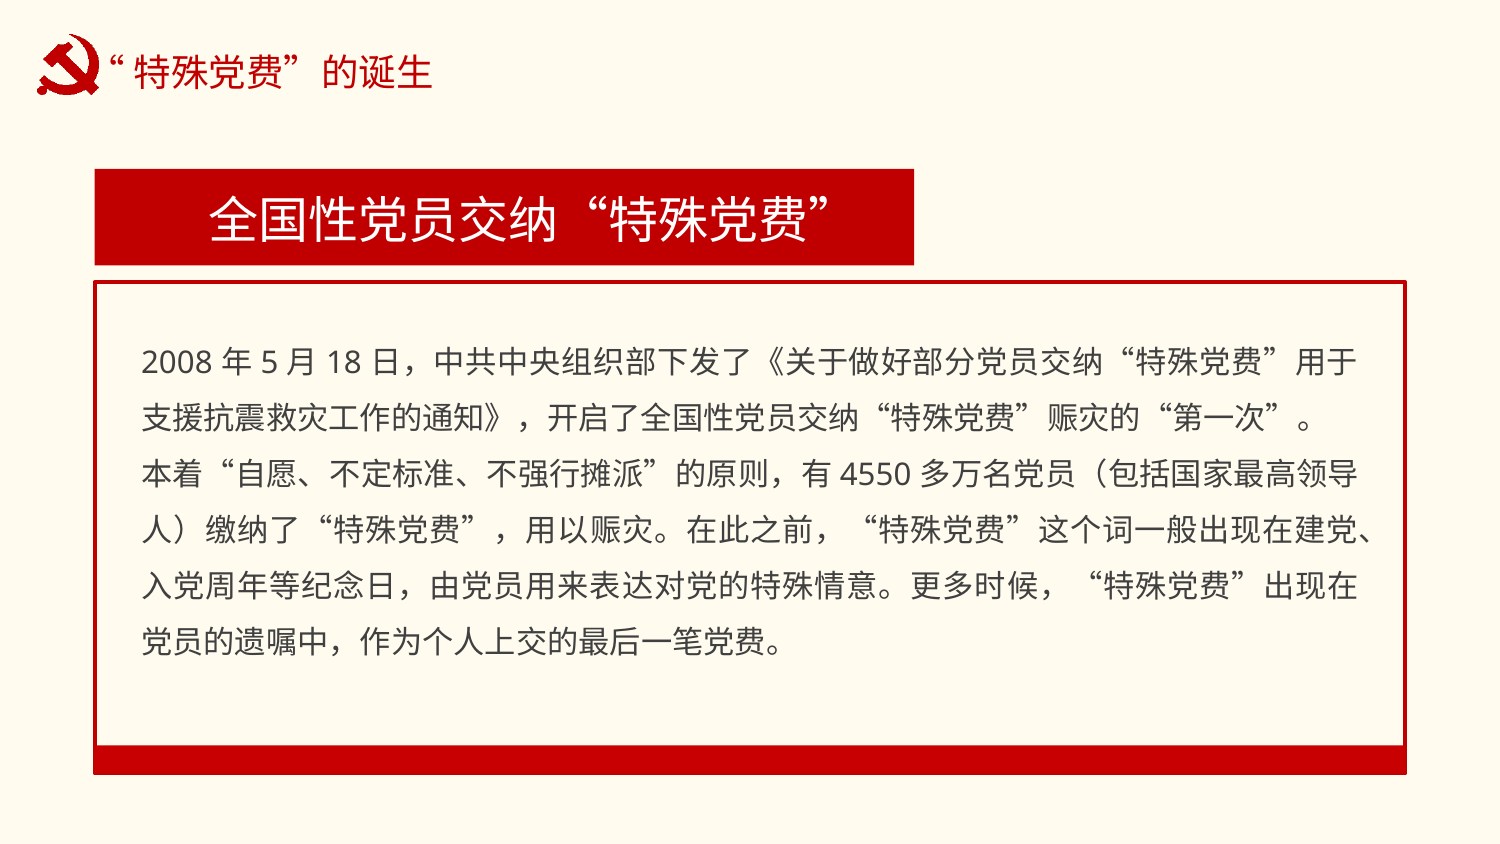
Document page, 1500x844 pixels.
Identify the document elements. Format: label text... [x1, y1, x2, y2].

picture [37, 34, 99, 95]
text_box [94, 282, 1406, 744]
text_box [94, 168, 915, 266]
text_box [94, 744, 1406, 774]
text_box 2008年5月18日，中共中央组织部下发了《关于做好部分党员交纳“特殊党费”用于支援抗震救灾工作的通知》，开启了全国性党员交纳“特殊党费”赈灾的“第一次”。 本着“自愿、不定标准、不强行摊派”的原则，有4550多万名党员（包括国家最高领导人）缴纳了“特殊党费”，用以赈灾。在此之前，“特殊党费”这个词一般出现在建党、入党周年等纪念日，由党员用来表达对党的特殊情意。更多时候，“特殊党费”出现在党员的遗嘱中，作为个人上交的最后一笔党费。 [126, 315, 1374, 668]
